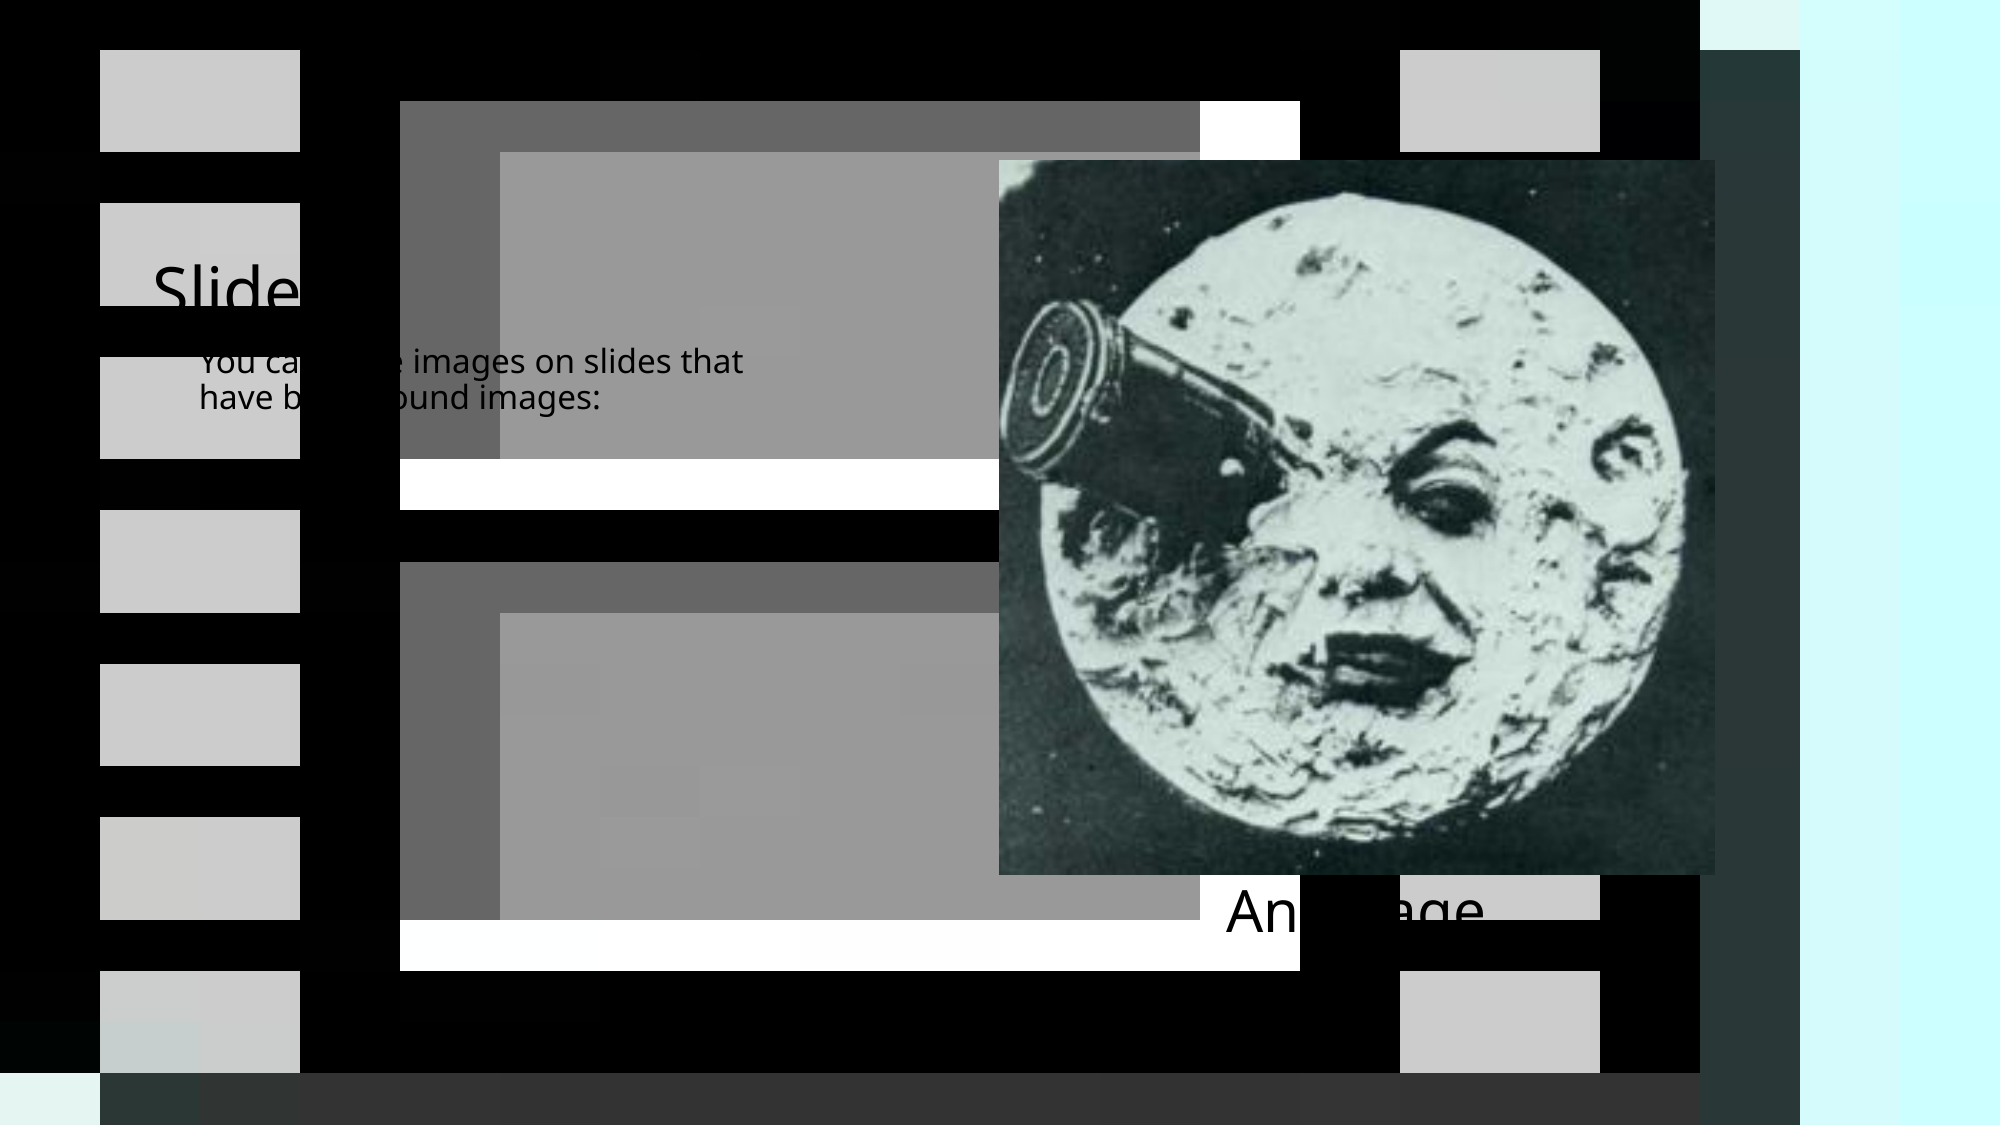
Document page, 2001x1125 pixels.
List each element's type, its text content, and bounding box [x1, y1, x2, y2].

title Slide 4 [137, 75, 783, 338]
list You can have images on slides that have background images: [183, 337, 783, 963]
picture [0, 0, 2001, 1125]
list An image [849, 875, 1863, 959]
